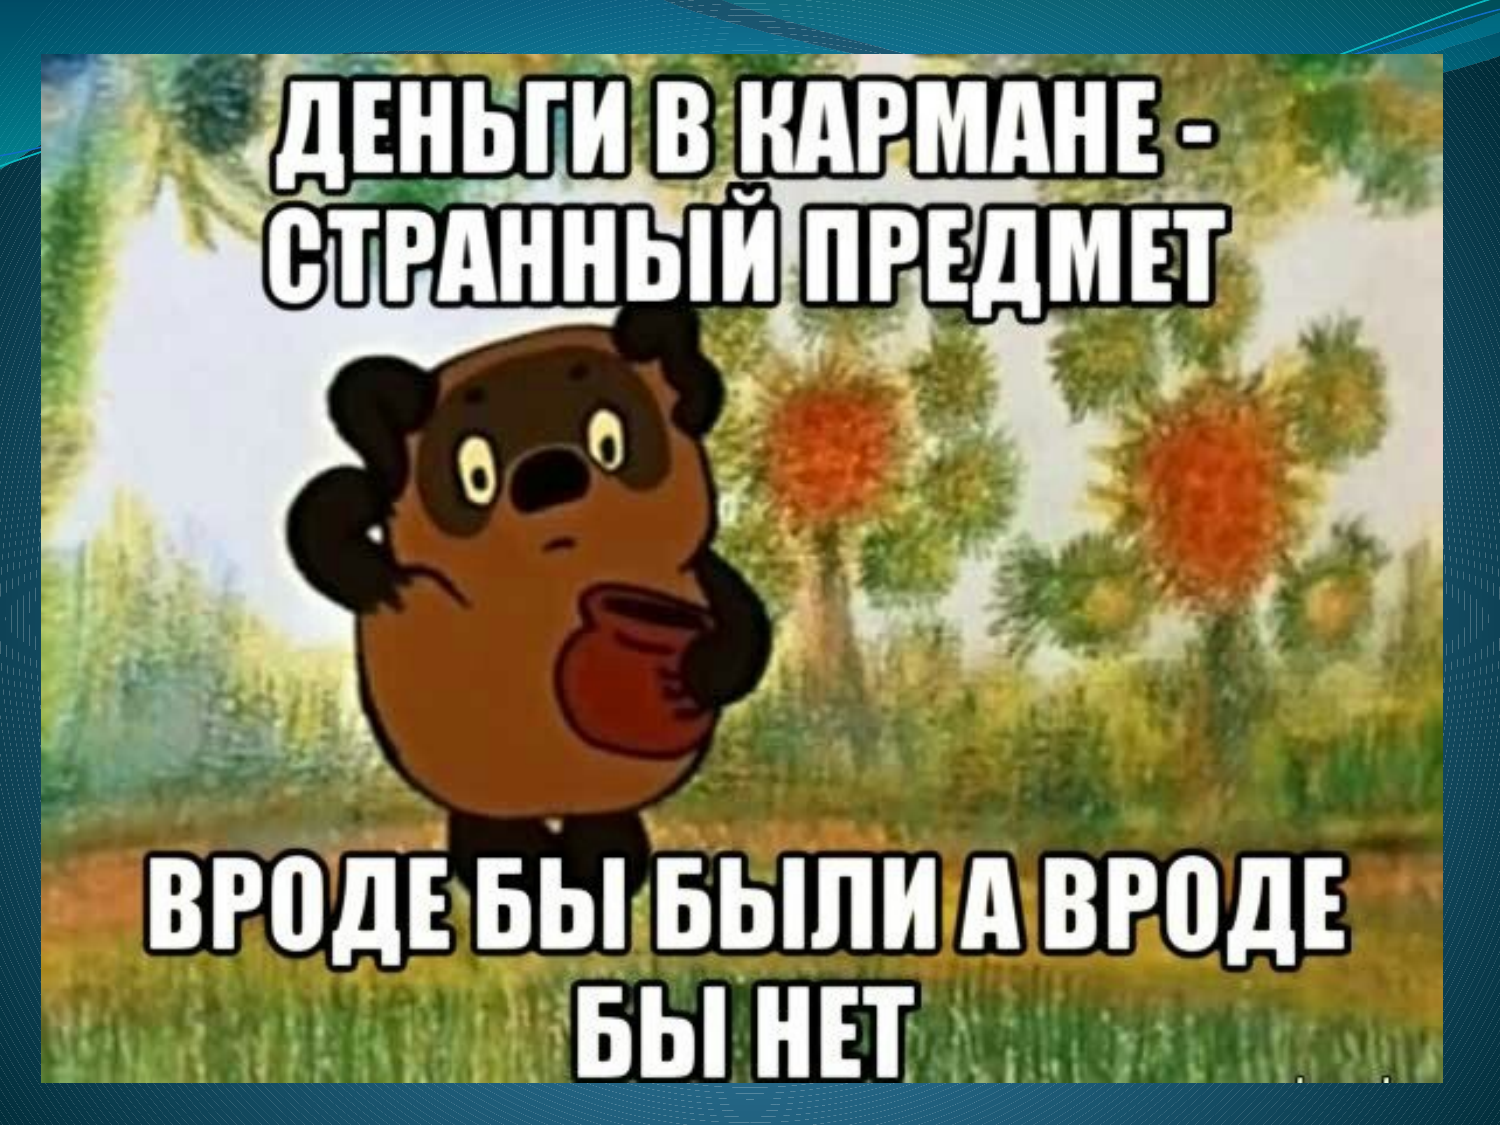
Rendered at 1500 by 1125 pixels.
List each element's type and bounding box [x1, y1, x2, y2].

picture [40, 54, 1443, 1083]
